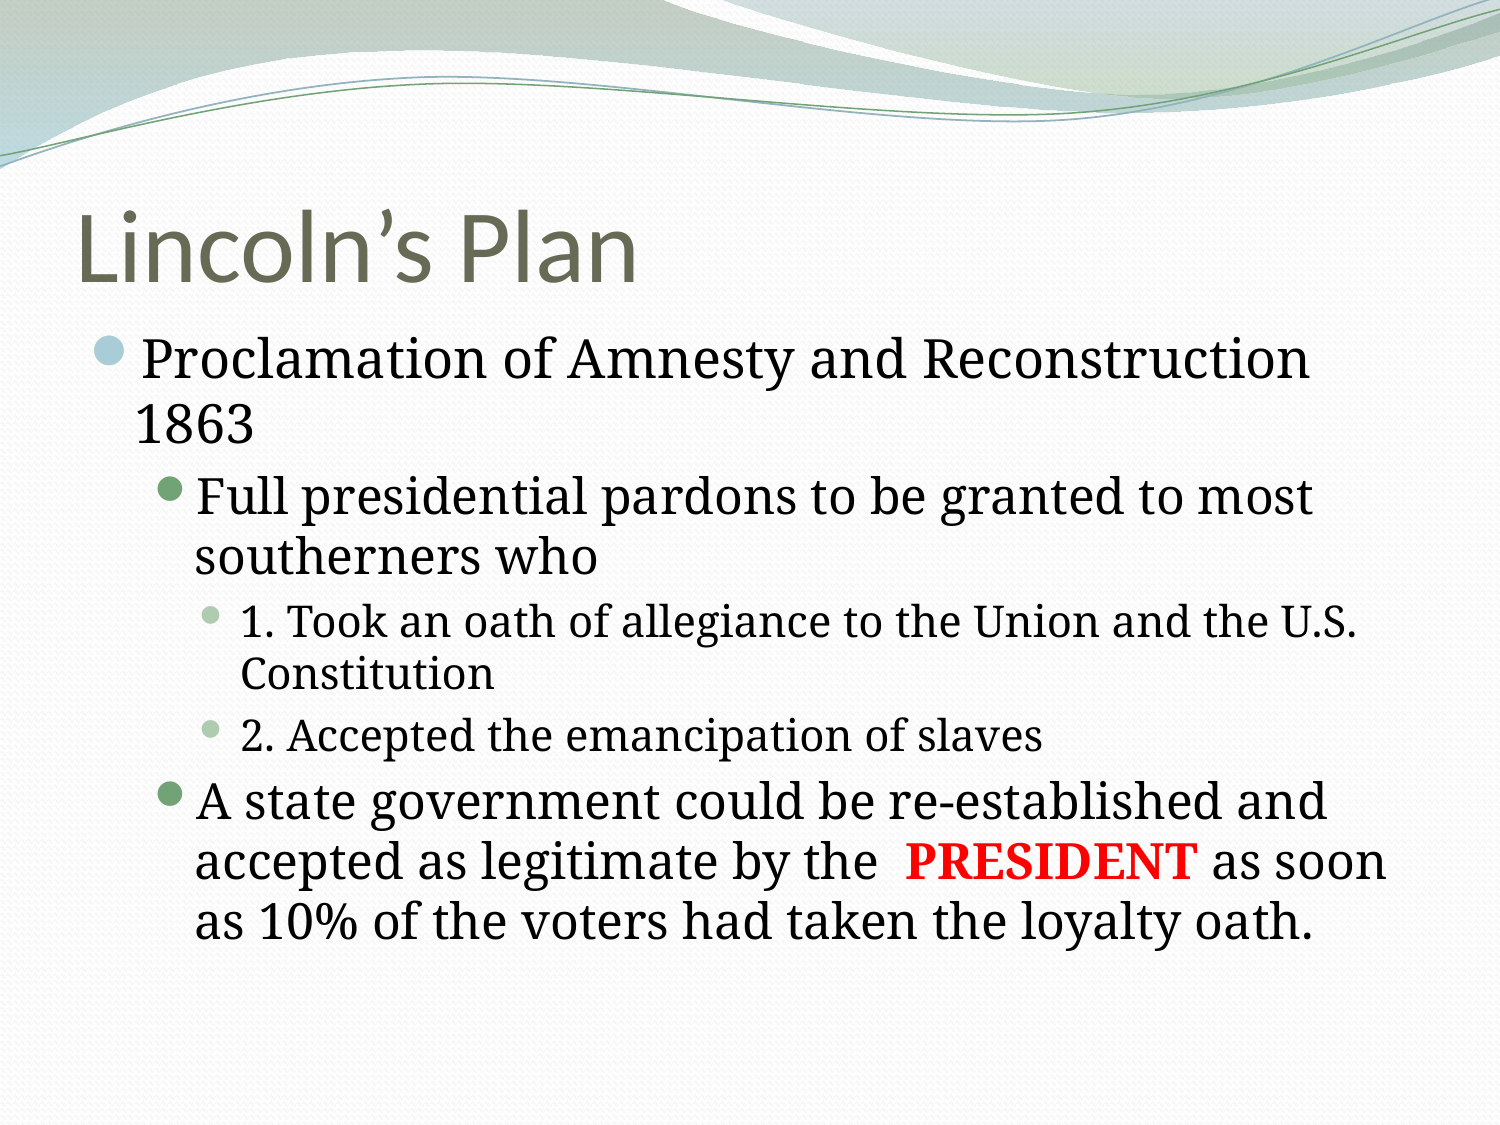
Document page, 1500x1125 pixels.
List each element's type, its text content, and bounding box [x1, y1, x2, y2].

list Proclamation of Amnesty and Reconstruction 1863 Full presidential pardons to be granted to most southerners who 1. Took an oath of allegiance to the Union and the U.S. Constitution 2. Accepted the emancipation of slaves A state government could be re-established and accepted as legitimate by the PRESIDENT as soon as 10% of the voters had taken the loyalty oath. [75, 317, 1425, 1038]
title Lincoln’s Plan [75, 115, 1425, 303]
